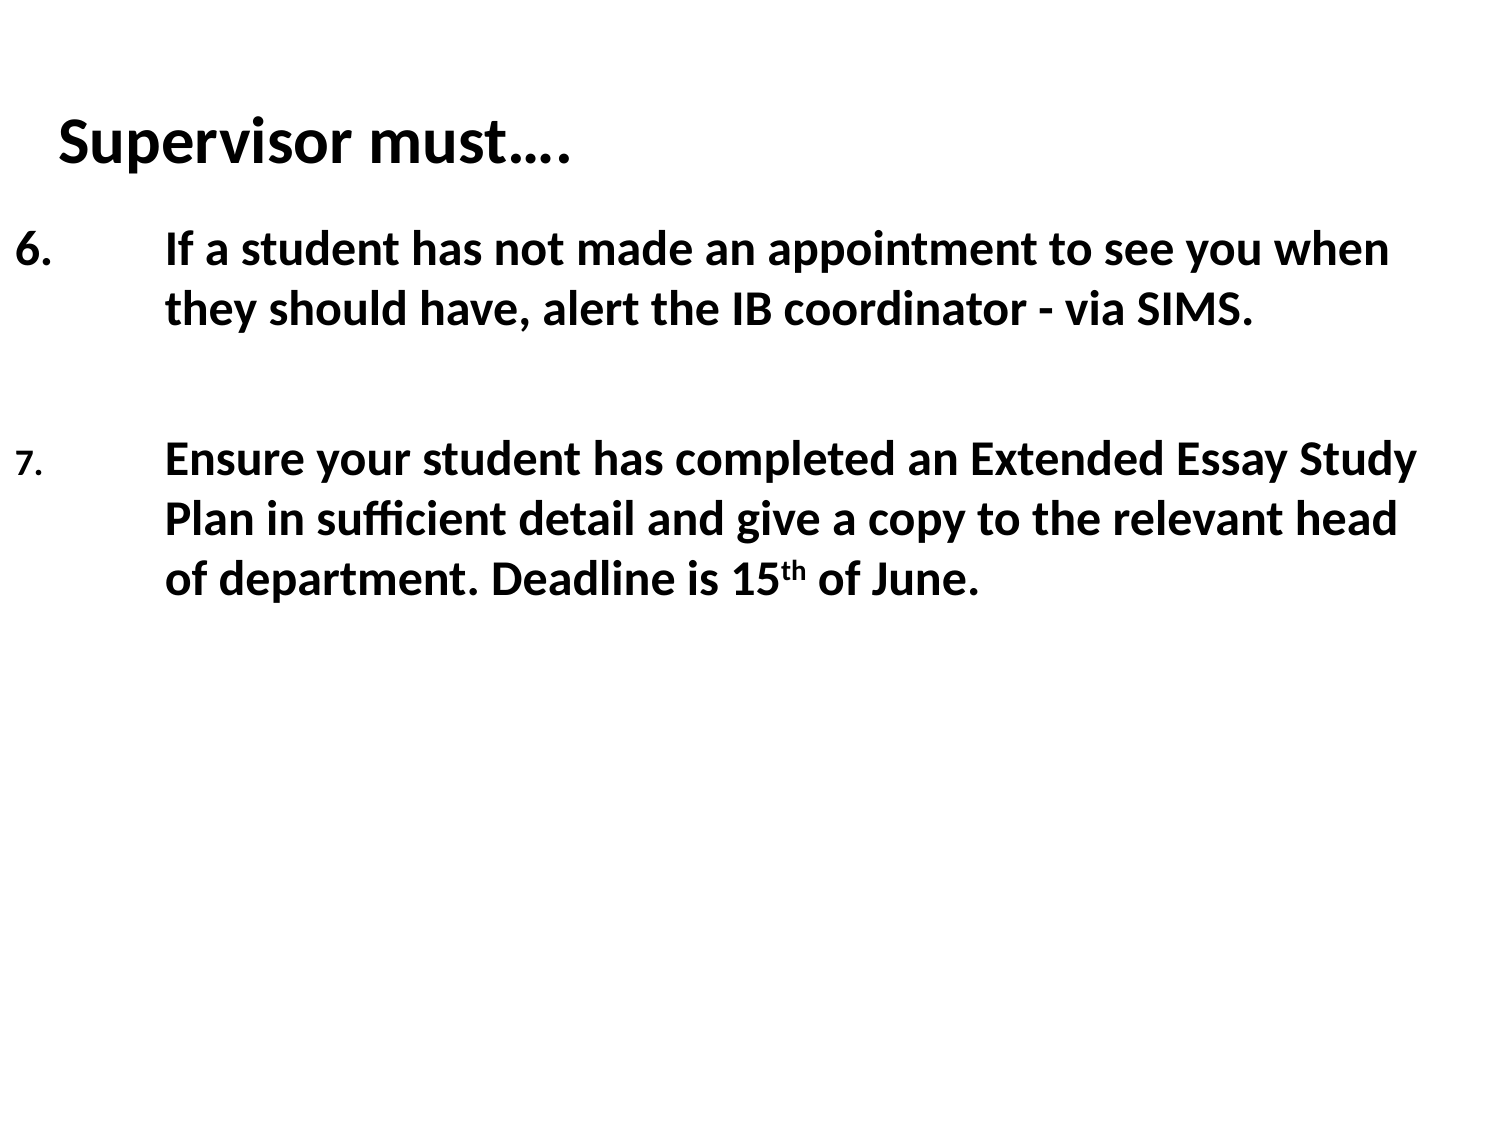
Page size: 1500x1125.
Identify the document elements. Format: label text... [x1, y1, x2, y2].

text_box 6. If a student has not made an appointment to see you when they should have, alert the IB coordinator - via SIMS. 7. Ensure your student has completed an Extended Essay Study Plan in sufficient detail and give a copy to the relevant head of department. Deadline is 15th of June. [0, 208, 1471, 673]
text_box Supervisor must…. [43, 89, 604, 185]
